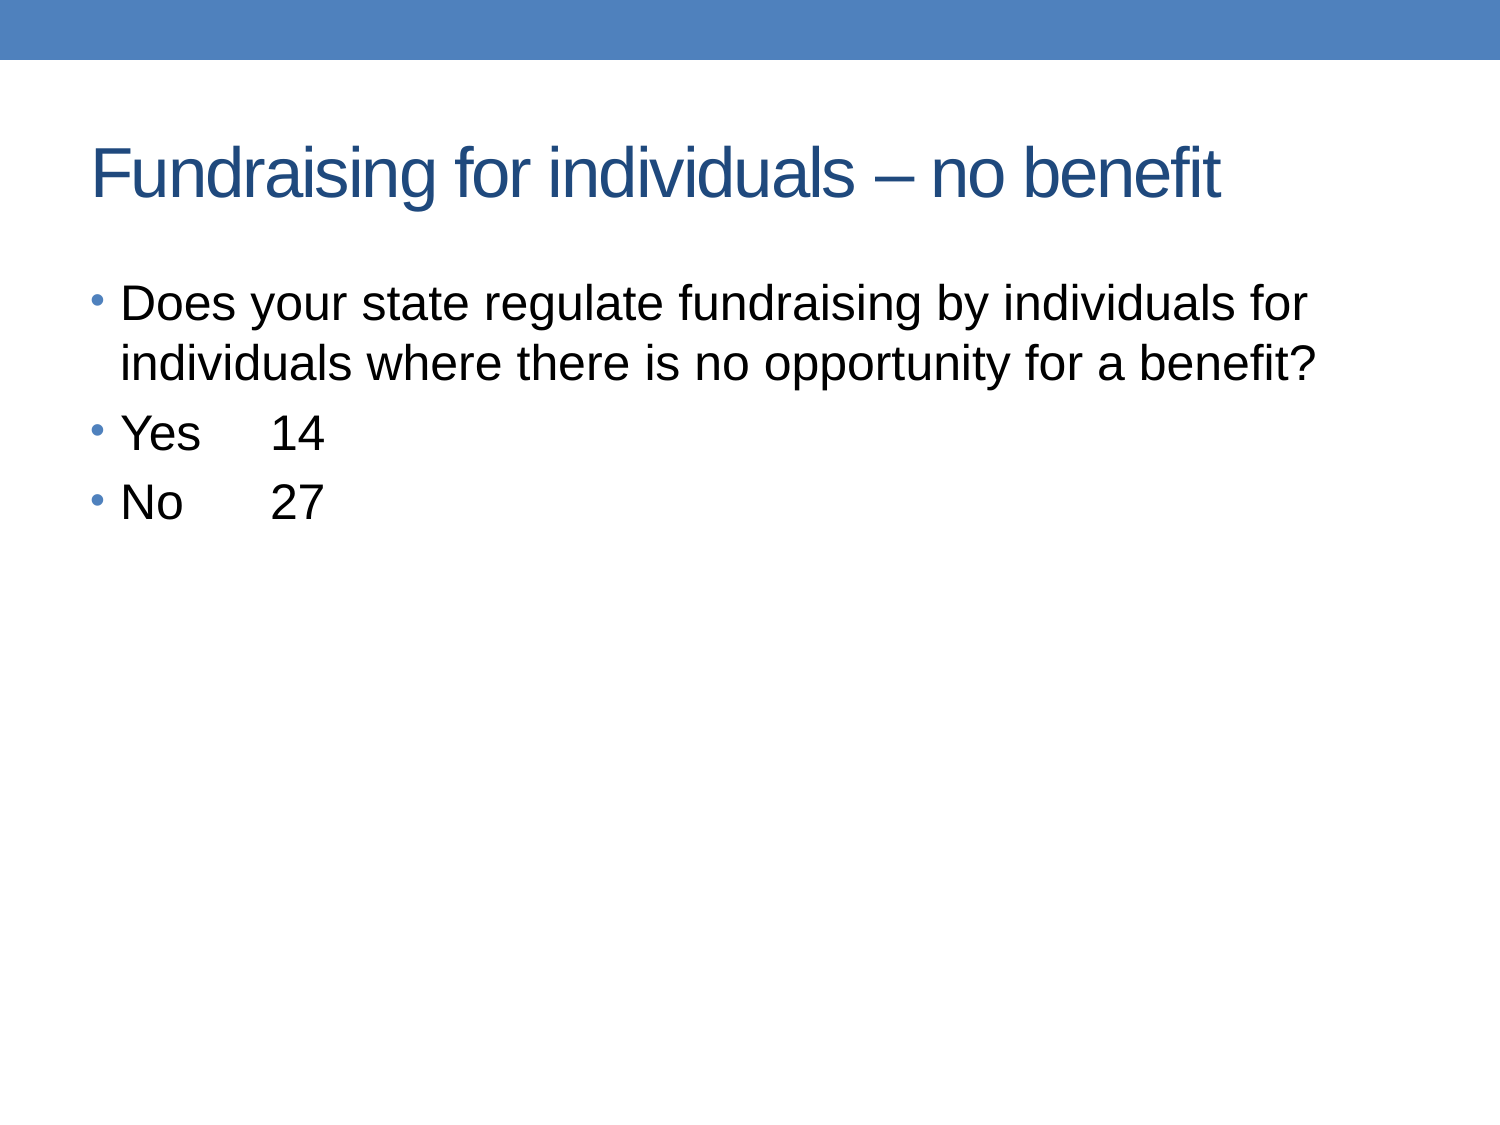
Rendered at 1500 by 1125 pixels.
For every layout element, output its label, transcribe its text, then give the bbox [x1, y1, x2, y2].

title Fundraising for individuals – no benefit [75, 87, 1425, 250]
list Does your state regulate fundraising by individuals for individuals where there is no opportunity for a benefit? Yes 14 No 27 [75, 262, 1425, 1063]
